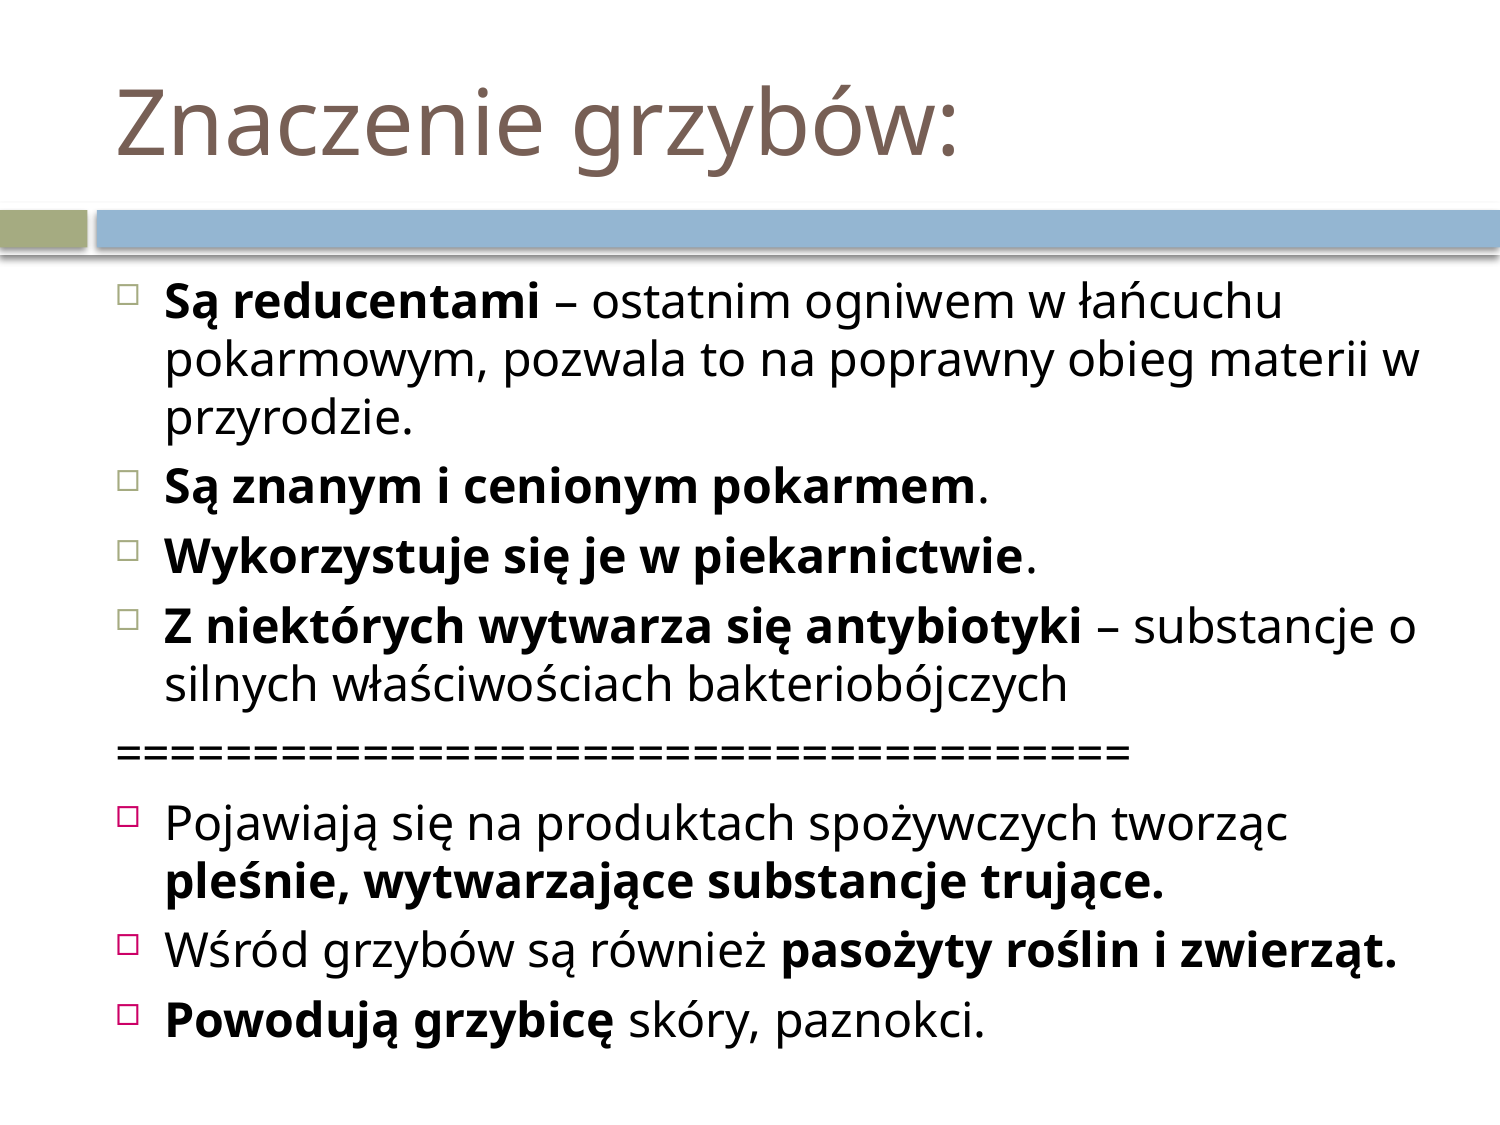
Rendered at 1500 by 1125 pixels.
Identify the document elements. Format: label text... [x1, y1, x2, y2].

title Znaczenie grzybów: [100, 37, 1438, 200]
list Są reducentami – ostatnim ogniwem w łańcuchu pokarmowym, pozwala to na poprawny obieg materii w przyrodzie. Są znanym i cenionym pokarmem. Wykorzystuje się je w piekarnictwie. Z niektórych wytwarza się antybiotyki – substancje o silnych właściwościach bakteriobójczych ===================================== Pojawiają się na produktach spożywczych tworząc pleśnie, wytwarzające substancje trujące. Wśród grzybów są również pasożyty roślin i zwierząt. Powodują grzybicę skóry, paznokci. [100, 262, 1438, 1055]
